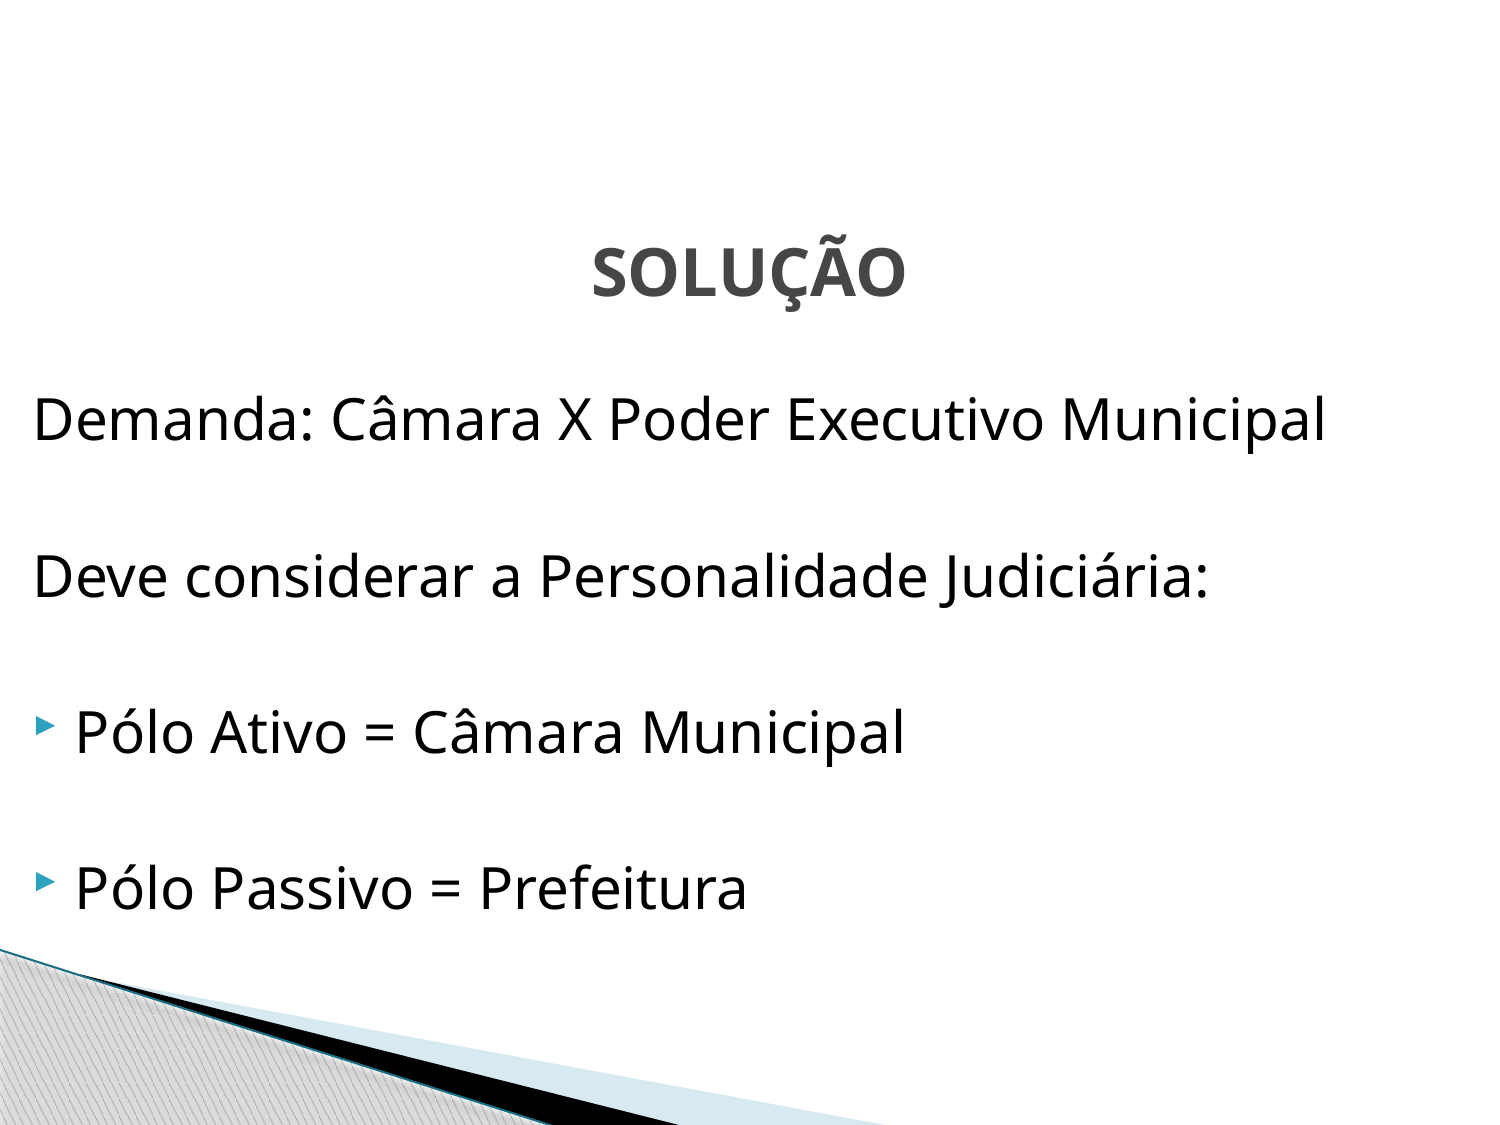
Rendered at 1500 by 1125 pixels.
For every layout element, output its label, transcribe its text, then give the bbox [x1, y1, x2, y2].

title SOLUÇÃO [0, 199, 1500, 340]
list Demanda: Câmara X Poder Executivo Municipal Deve considerar a Personalidade Judiciária: Pólo Ativo = Câmara Municipal Pólo Passivo = Prefeitura [0, 375, 1477, 1125]
